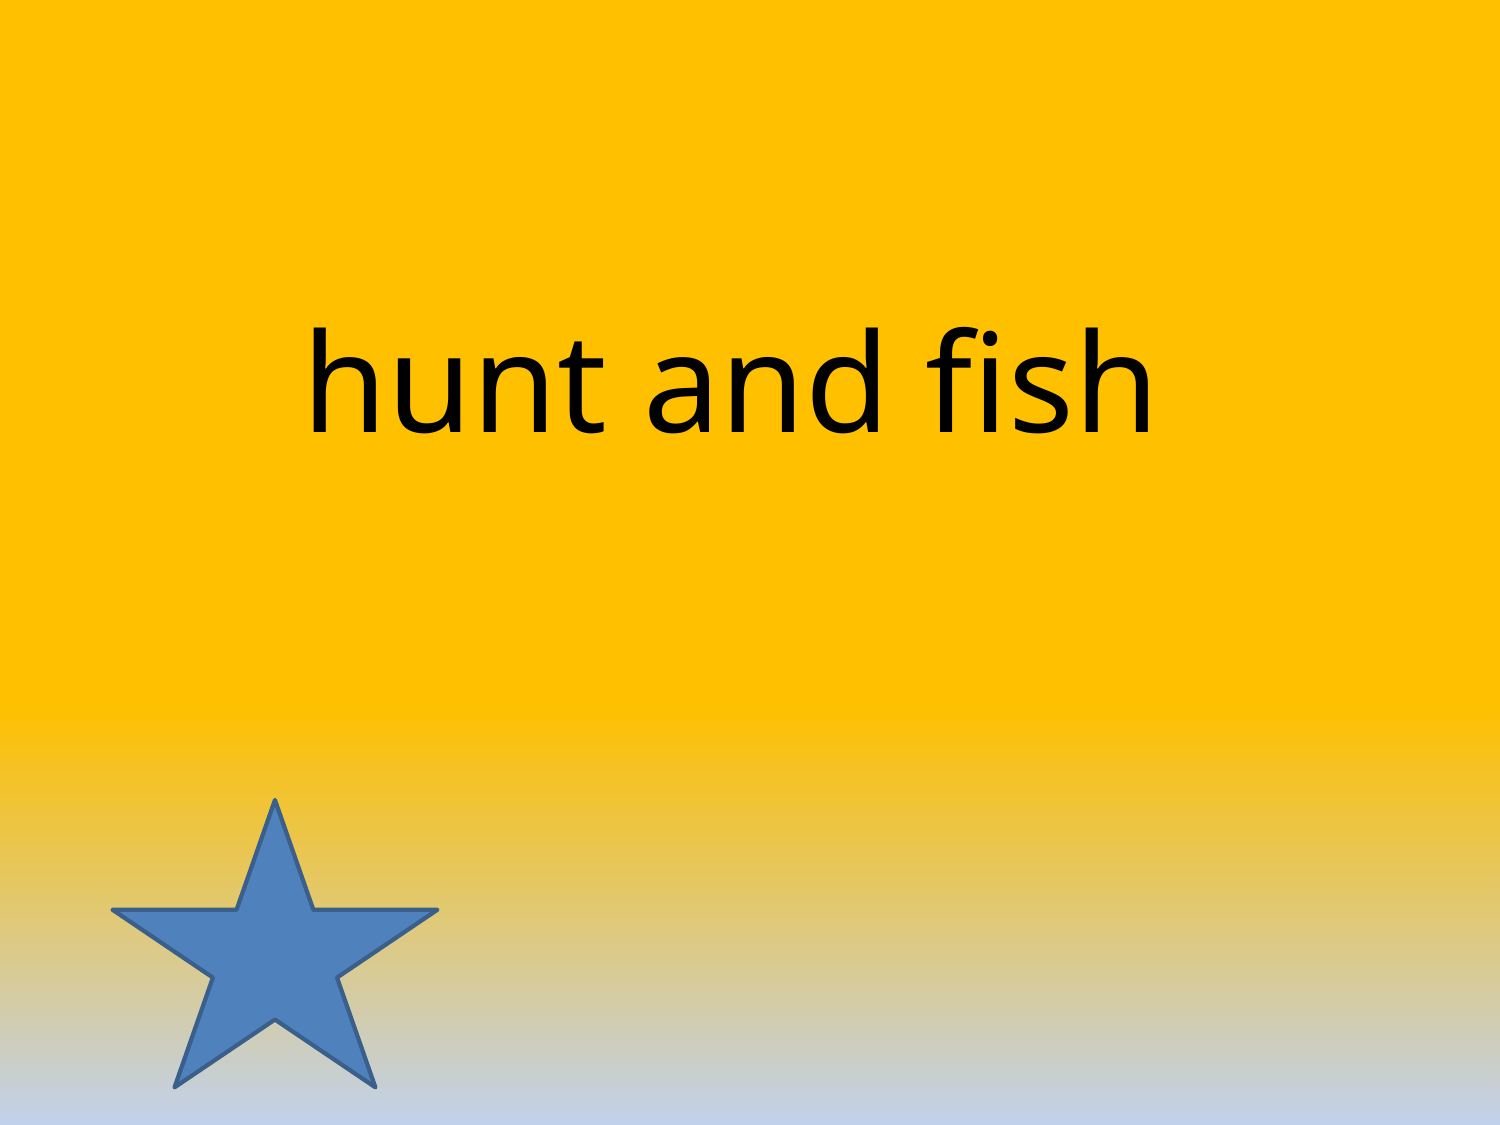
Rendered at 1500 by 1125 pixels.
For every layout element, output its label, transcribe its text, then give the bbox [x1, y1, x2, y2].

text_box hunt and fish [262, 287, 1200, 468]
text_box [110, 797, 440, 1090]
